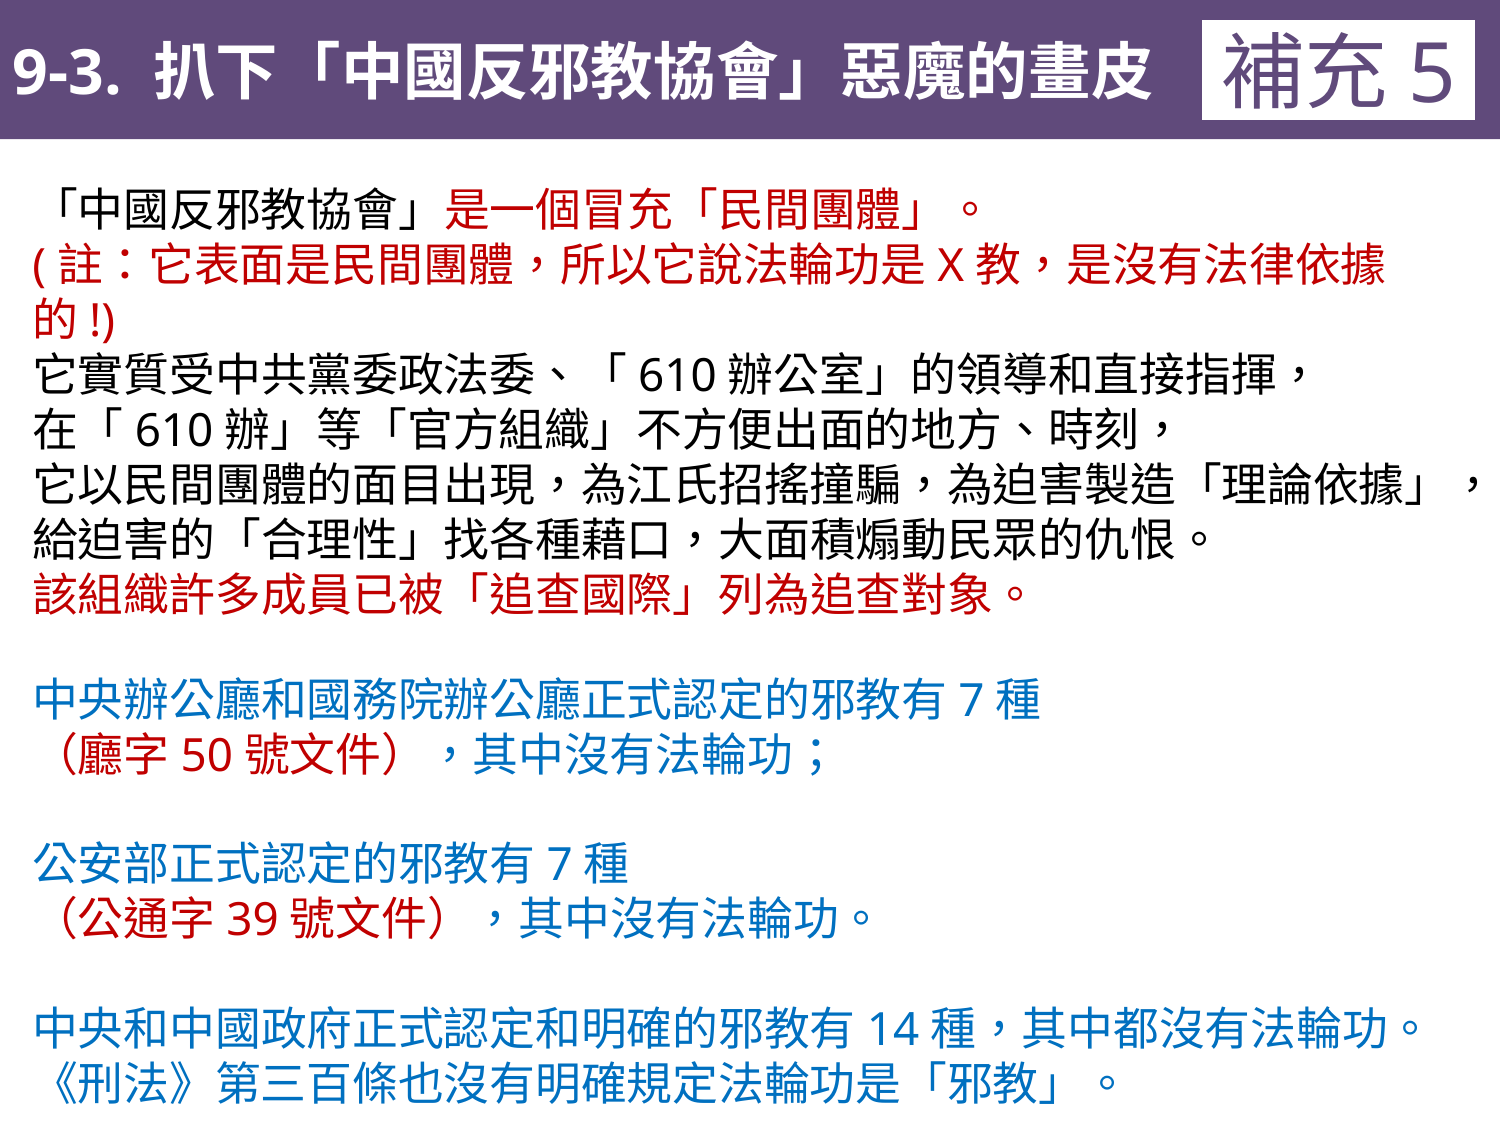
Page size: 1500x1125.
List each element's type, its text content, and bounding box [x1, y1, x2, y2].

text_box 「中國反邪教協會」是一個冒充「民間團體」。 (註：它表面是民間團體，所以它說法輪功是X教，是沒有法律依據的!) 它實質受中共黨委政法委、「610辦公室」的領導和直接指揮， 在「610辦」等「官方組織」不方便出面的地方、時刻， 它以民間團體的面目出現，為江氏招搖撞騙，為迫害製造「理論依據」， 給迫害的「合理性」找各種藉口，大面積煽動民眾的仇恨。 該組織許多成員已被「追查國際」列為追查對象。 中央辦公廳和國務院辦公廳正式認定的邪教有7種 （廳字50號文件），其中沒有法輪功； 公安部正式認定的邪教有7種 （公通字39號文件），其中沒有法輪功。 中央和中國政府正式認定和明確的邪教有14種，其中都沒有法輪功。 《刑法》第三百條也沒有明確規定法輪功是「邪教」。 [17, 172, 1479, 1118]
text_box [0, 0, 1500, 140]
